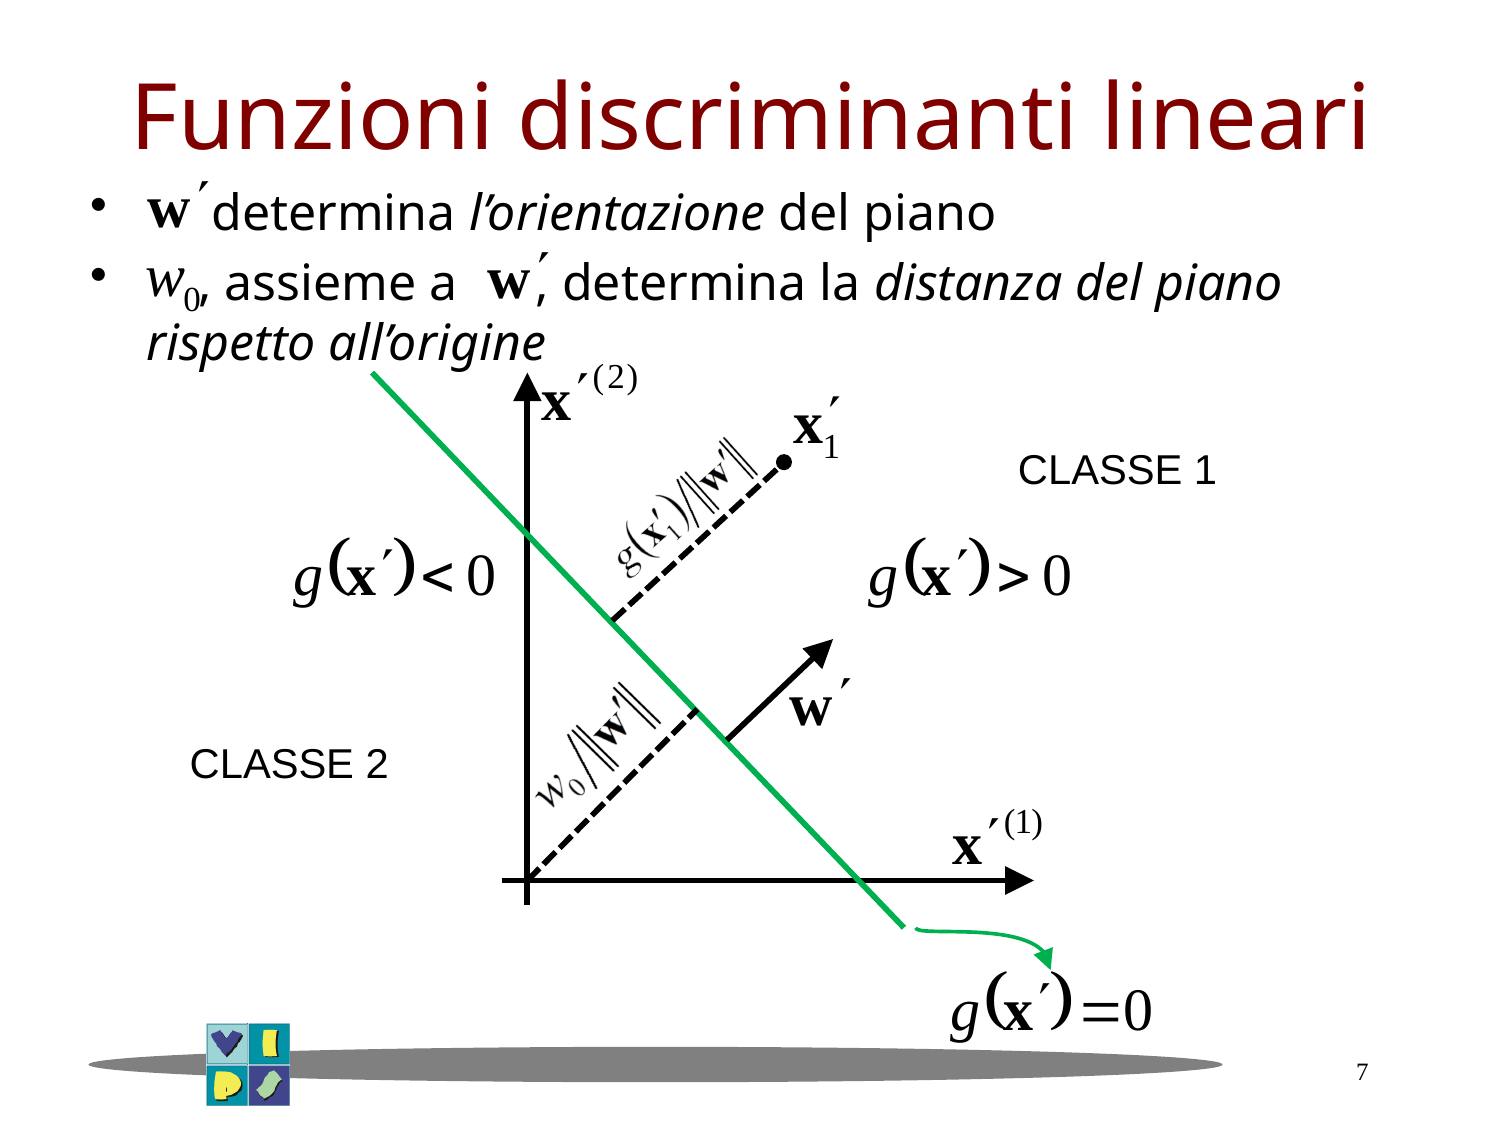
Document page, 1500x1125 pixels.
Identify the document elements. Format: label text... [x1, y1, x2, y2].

slide_number 7 [1033, 1048, 1384, 1125]
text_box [280, 535, 507, 621]
list La scelta di kernel e parametri è cruciale A volte il training può essere oneroso in termini di tempo Il training non è incrementale (arriva un nuovo oggetto occorre rifare da capo l'addestramento) La gestione del caso multiclasse non è ottimale (sia in termini di efficienza che in termini di soluzione proposta) [585, 385, 852, 627]
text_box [527, 708, 698, 881]
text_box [135, 235, 211, 327]
text_box CLASSE 1 [1003, 435, 1233, 501]
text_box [915, 927, 1051, 971]
title Funzioni discriminanti lineari [76, 19, 1427, 207]
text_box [531, 349, 648, 456]
picture [206, 1023, 290, 1106]
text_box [783, 382, 850, 469]
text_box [943, 794, 1054, 901]
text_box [937, 969, 1164, 1056]
picture [588, 474, 772, 544]
list determina l’orientazione del piano , assieme a , determina la distanza del piano rispetto all’origine [75, 172, 1425, 1005]
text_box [371, 372, 905, 928]
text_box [726, 638, 834, 741]
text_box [856, 535, 1082, 621]
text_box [780, 669, 861, 741]
picture [510, 712, 669, 793]
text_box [477, 243, 559, 315]
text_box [138, 172, 219, 244]
text_box CLASSE 2 [174, 729, 366, 794]
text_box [612, 467, 779, 621]
